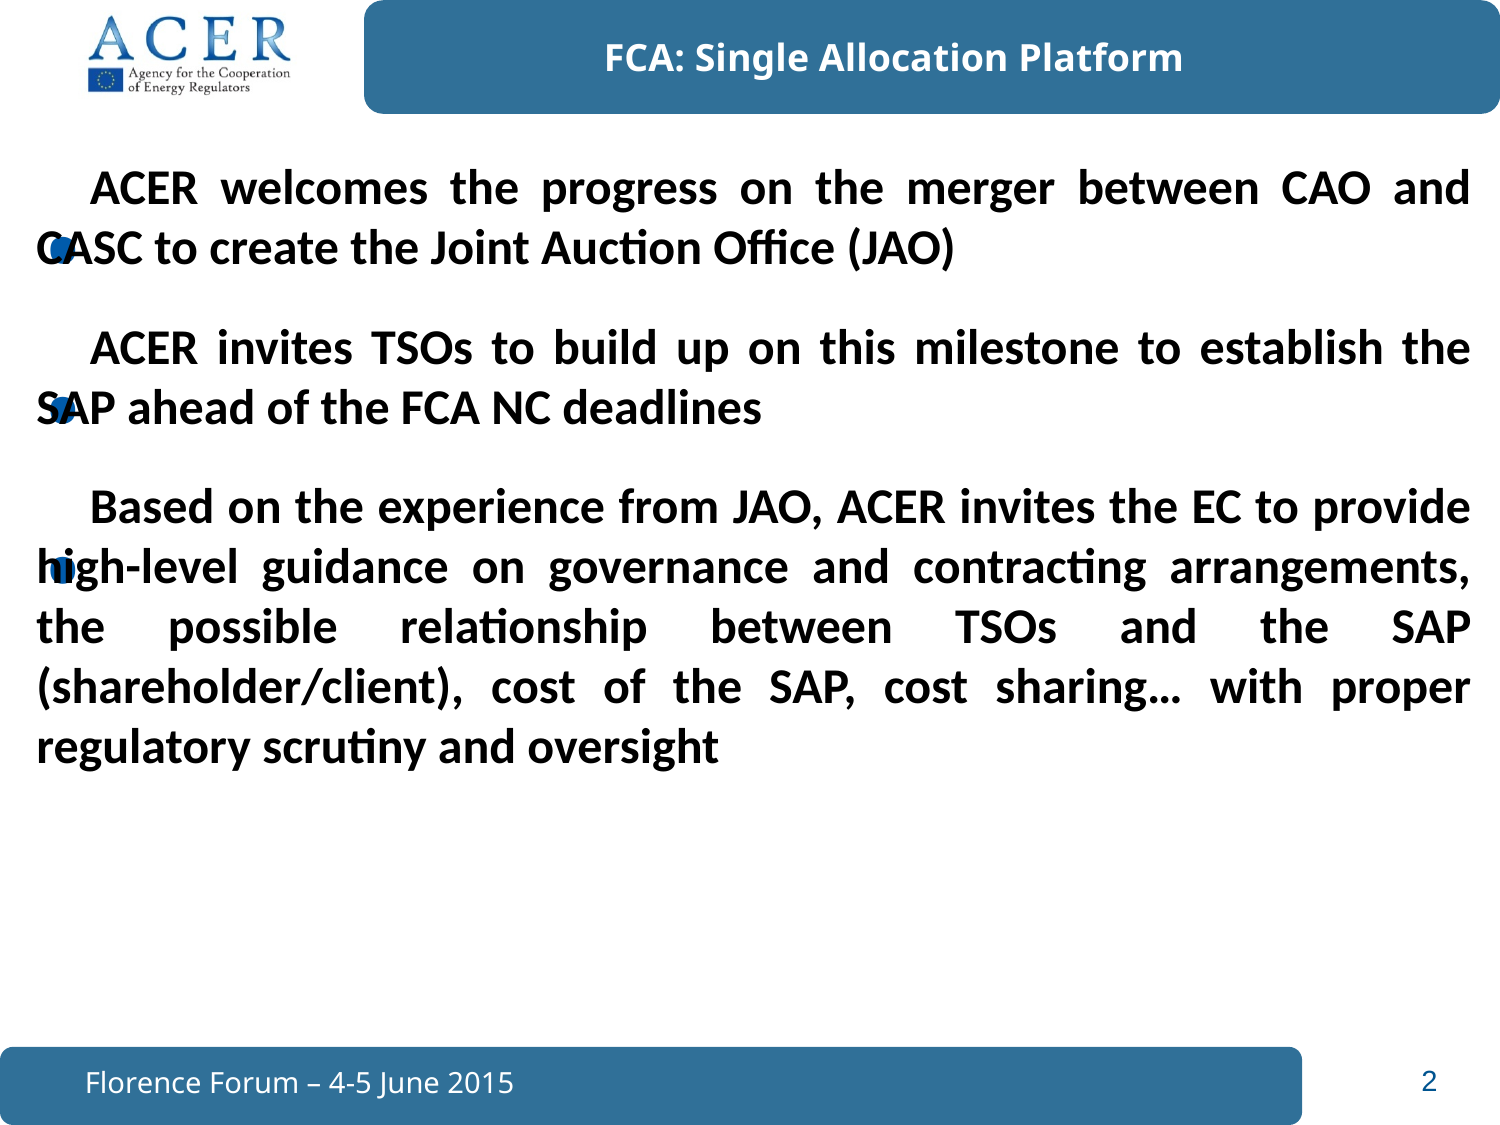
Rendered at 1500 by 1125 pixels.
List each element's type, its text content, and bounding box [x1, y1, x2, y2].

text_box 2 [1369, 1058, 1453, 1106]
text_box ACER welcomes the progress on the merger between CAO and CASC to create the Joint Auction Office (JAO) ACER invites TSOs to build up on this milestone to establish the SAP ahead of the FCA NC deadlines Based on the experience from JAO, ACER invites the EC to provide high-level guidance on governance and contracting arrangements, the possible relationship between TSOs and the SAP (shareholder/client), cost of the SAP, cost sharing… with proper regulatory scrutiny and oversight [21, 106, 1487, 882]
text_box FCA: Single Allocation Platform [312, 30, 1476, 88]
text_box Florence Forum – 4-5 June 2015 [70, 1056, 962, 1117]
picture [67, 0, 308, 106]
